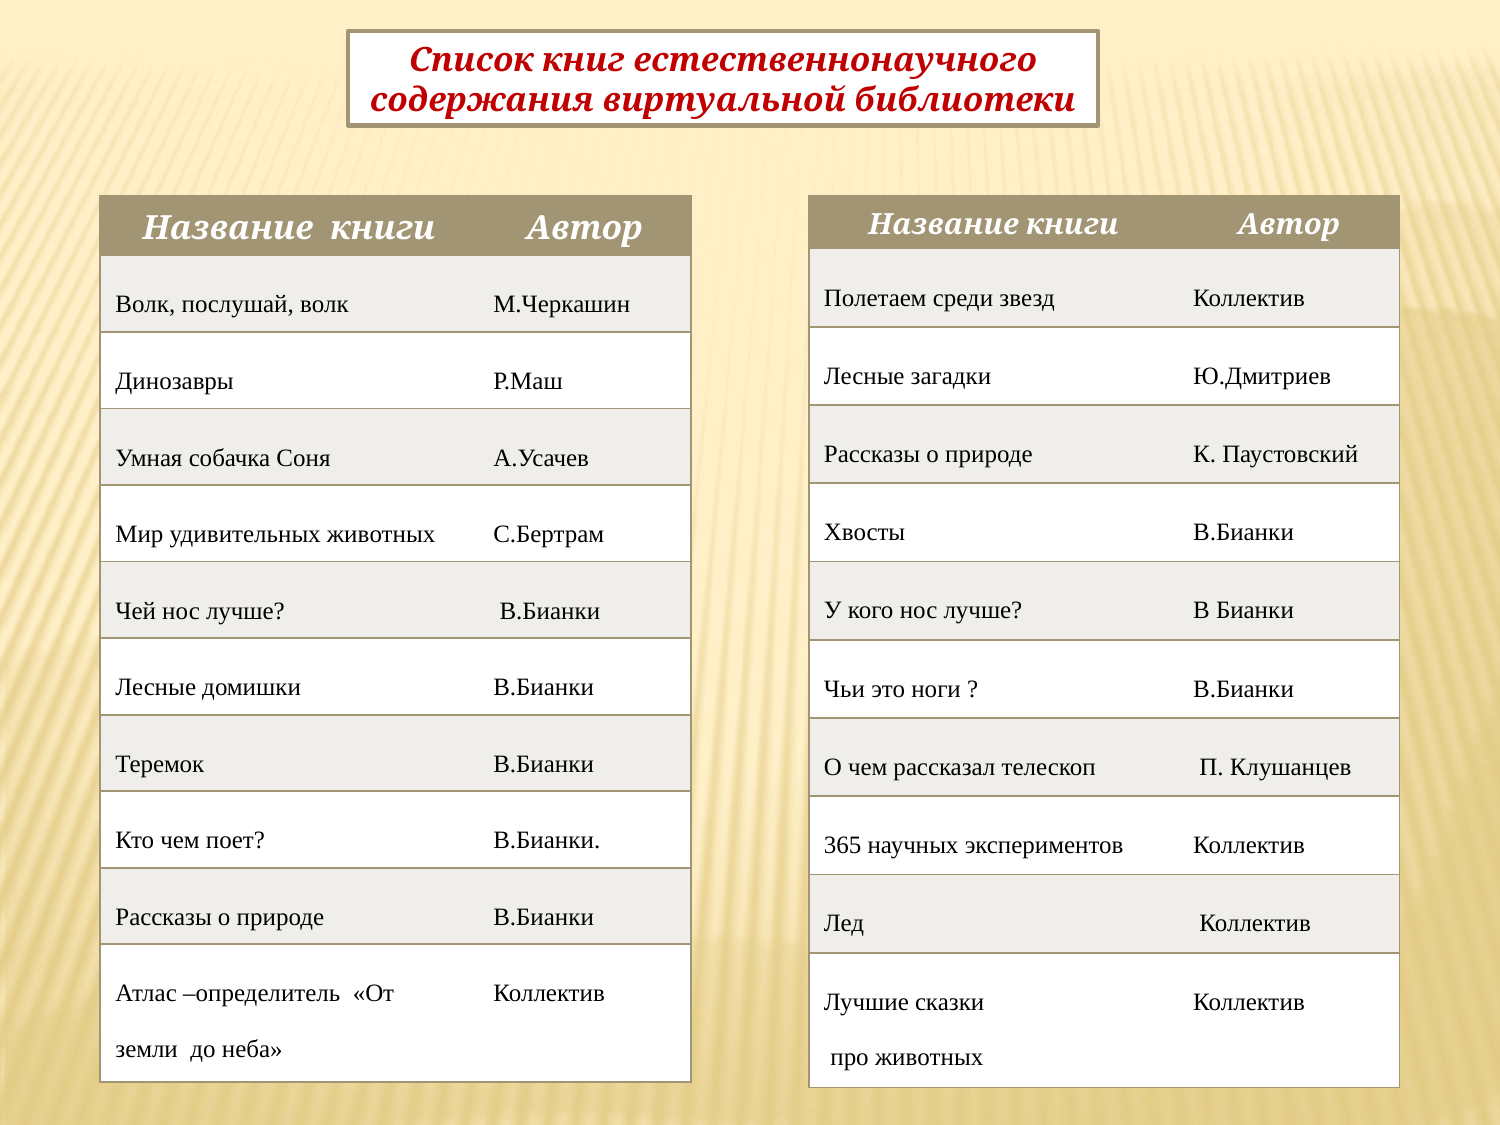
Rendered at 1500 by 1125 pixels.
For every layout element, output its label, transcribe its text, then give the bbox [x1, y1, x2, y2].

table_cell В.Бианки. [478, 792, 690, 867]
table_cell С.Бертрам [478, 486, 690, 561]
table_header Автор [478, 197, 690, 255]
table_cell Лесные домишки [101, 639, 478, 714]
table_cell У кого нос лучше? [810, 562, 1178, 639]
table_cell 365 научных экспериментов [810, 797, 1178, 874]
table_cell В.Бианки [1178, 484, 1399, 561]
table_cell В.Бианки [478, 869, 690, 943]
table_cell Динозавры [101, 333, 478, 408]
table_cell Ю.Дмитриев [1178, 328, 1399, 404]
table_cell Коллектив [1178, 249, 1399, 326]
table_cell Коллектив [1178, 797, 1399, 874]
table_cell Лесные загадки [810, 328, 1178, 404]
table_cell Волк, послушай, волк [101, 256, 478, 331]
table_cell Лучшие сказки про животных [810, 954, 1178, 1087]
table_cell Полетаем среди звезд [810, 249, 1178, 326]
table_cell В.Бианки [478, 639, 690, 714]
table_cell Рассказы о природе [810, 406, 1178, 482]
table_cell В.Бианки [1178, 641, 1399, 717]
table_header Автор [1178, 197, 1399, 248]
table_cell К. Паустовский [1178, 406, 1399, 482]
table_cell Хвосты [810, 484, 1178, 561]
table_cell Чьи это ноги ? [810, 641, 1178, 717]
table_cell В Бианки [1178, 562, 1399, 639]
table_cell Теремок [101, 716, 478, 790]
table_cell М.Черкашин [478, 256, 690, 331]
table_cell П. Клушанцев [1178, 719, 1399, 795]
table_cell Кто чем поет? [101, 792, 478, 867]
table_cell Чей нос лучше? [101, 562, 478, 637]
table_cell Р.Маш [478, 333, 690, 408]
table_cell Коллектив [1178, 954, 1399, 1087]
table_cell О чем рассказал телескоп [810, 719, 1178, 795]
table_header Название книги [101, 197, 478, 255]
table_header Название книги [810, 197, 1178, 248]
table_cell В.Бианки [478, 562, 690, 637]
text_box Список книг естественнонаучного содержания виртуальной библиотеки [346, 29, 1100, 128]
table_cell В.Бианки [478, 716, 690, 790]
table_cell Коллектив [1178, 875, 1399, 952]
table_cell Умная собачка Соня [101, 409, 478, 484]
table_cell Рассказы о природе [101, 869, 478, 943]
table_cell Атлас –определитель «От земли до неба» [101, 945, 478, 1081]
table_cell Коллектив [478, 945, 690, 1081]
table_cell А.Усачев [478, 409, 690, 484]
table_cell Мир удивительных животных [101, 486, 478, 561]
table_cell Лед [810, 875, 1178, 952]
